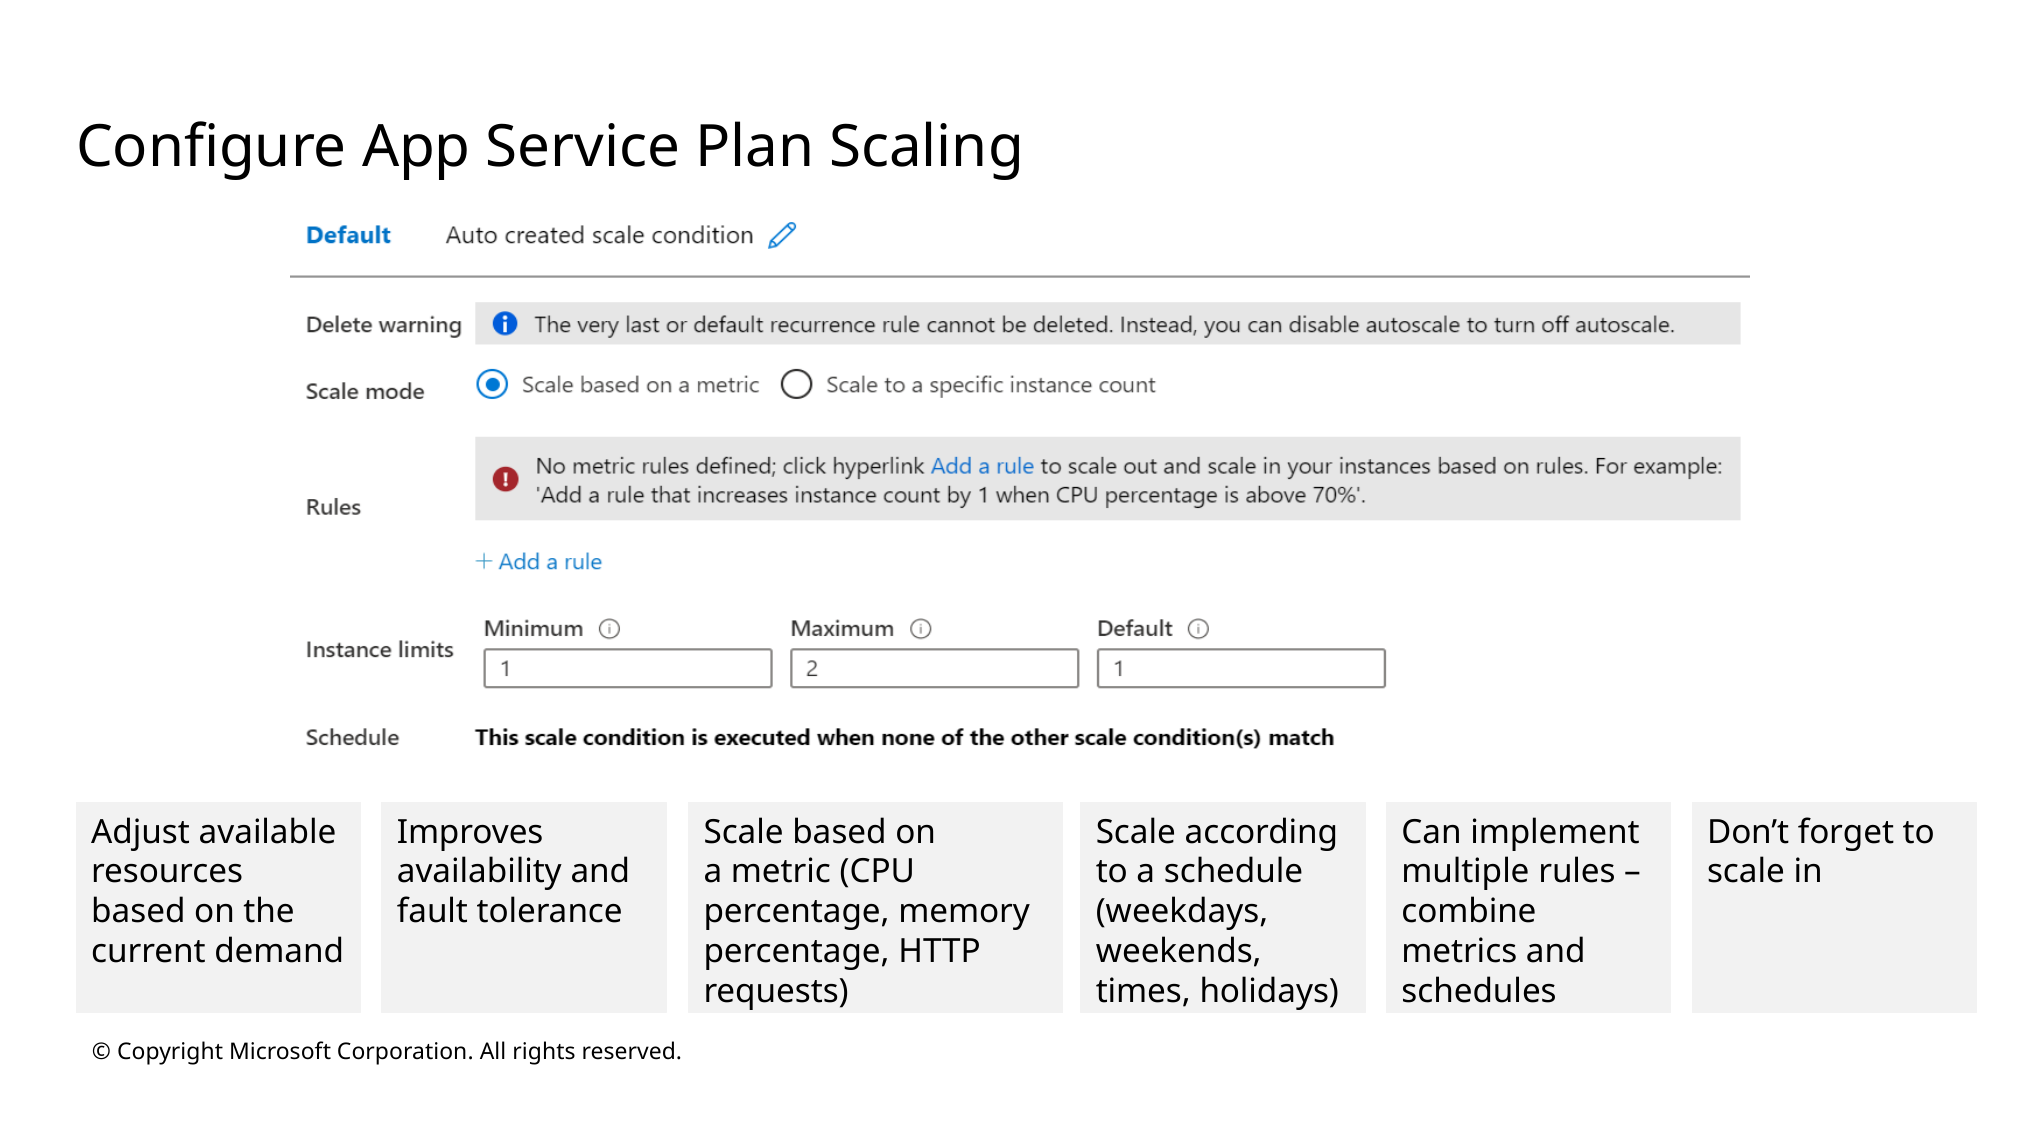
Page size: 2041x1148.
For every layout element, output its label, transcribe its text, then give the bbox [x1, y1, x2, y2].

picture [289, 211, 1751, 765]
text_box Adjust available resources based on the current demand [76, 802, 361, 1013]
text_box Scale according to a schedule (weekdays, weekends, times, holidays) [1080, 802, 1366, 1013]
text_box Scale based on a metric (CPU percentage, memory percentage, HTTP requests) [688, 802, 1063, 1013]
text_box Don’t forget to scale in [1692, 802, 1977, 1013]
text_box Improves availability and fault tolerance [381, 802, 667, 1013]
title Configure App Service Plan Scaling [76, 93, 1968, 230]
text_box Can implement multiple rules – combine metrics and schedules [1386, 802, 1671, 1013]
